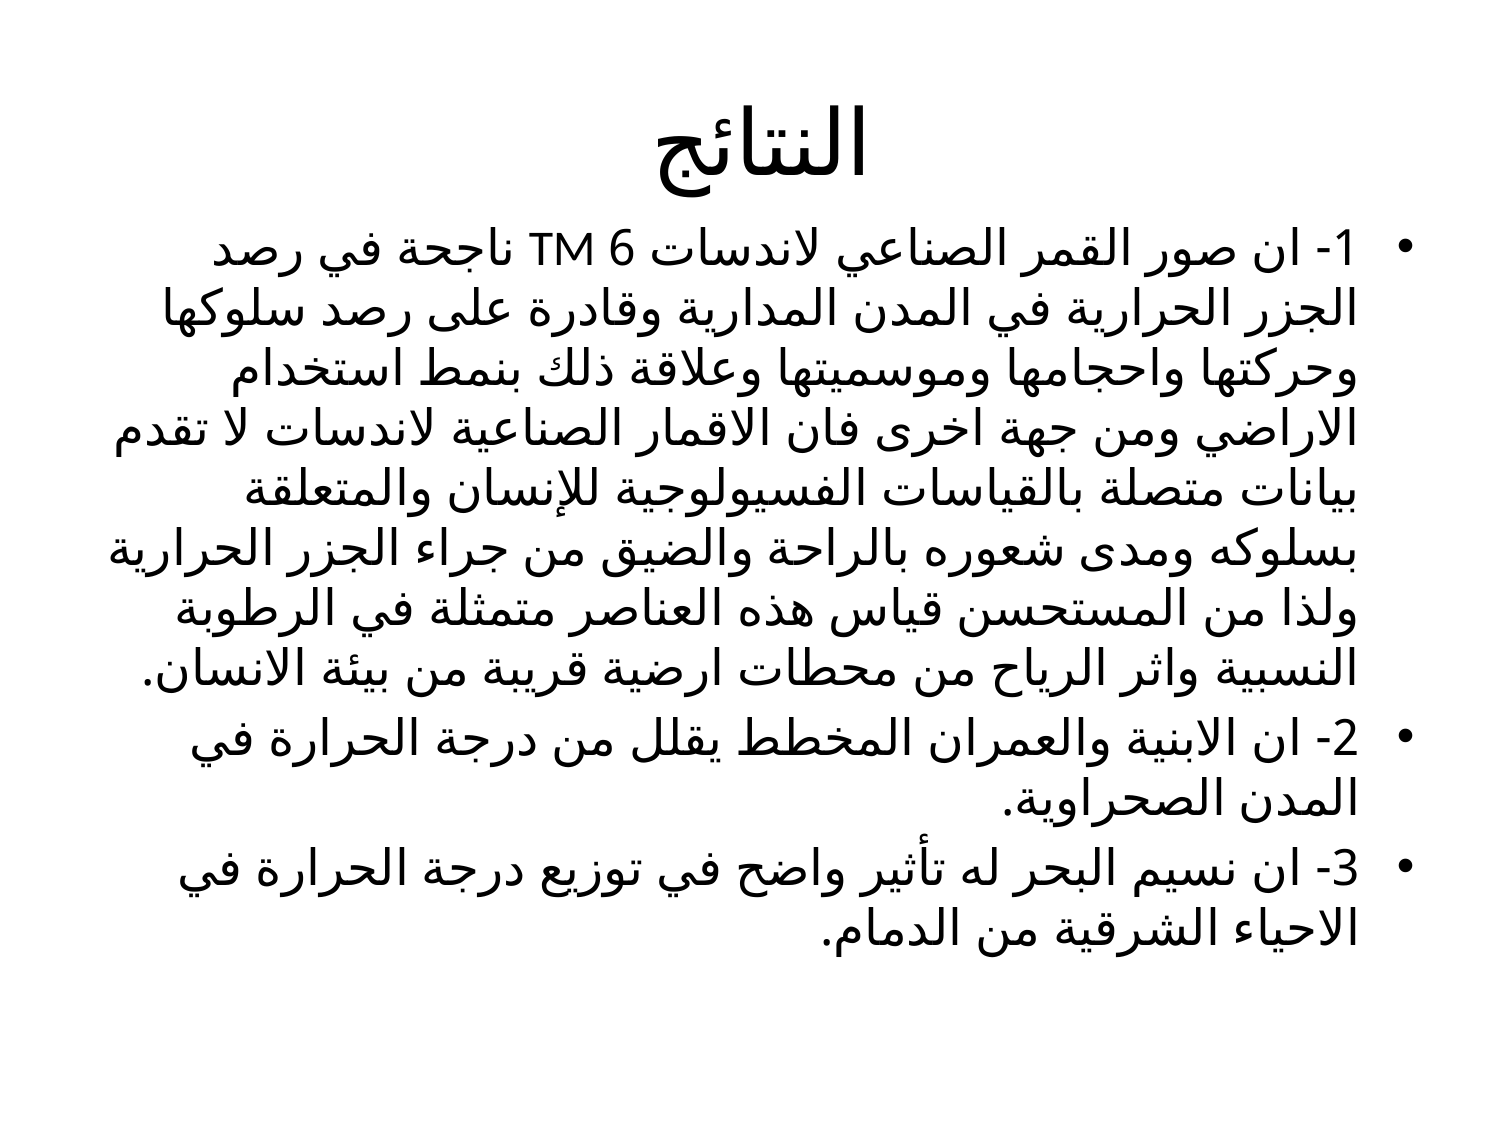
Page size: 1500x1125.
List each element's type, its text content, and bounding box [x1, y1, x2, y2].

list 1- ان صور القمر الصناعي لاندسات 6 TM ناجحة في رصد الجزر الحرارية في المدن المدارية وقادرة على رصد سلوكها وحركتها واحجامها وموسميتها وعلاقة ذلك بنمط استخدام الاراضي ومن جهة اخرى فان الاقمار الصناعية لاندسات لا تقدم بيانات متصلة بالقياسات الفسيولوجية للإنسان والمتعلقة بسلوكه ومدى شعوره بالراحة والضيق من جراء الجزر الحرارية ولذا من المستحسن قياس هذه العناصر متمثلة في الرطوبة النسبية واثر الرياح من محطات ارضية قريبة من بيئة الانسان. 2- ان الابنية والعمران المخطط يقلل من درجة الحرارة في المدن الصحراوية. 3- ان نسيم البحر له تأثير واضح في توزيع درجة الحرارة في الاحياء الشرقية من الدمام. [75, 208, 1425, 1005]
title النتائج [75, 45, 1425, 208]
